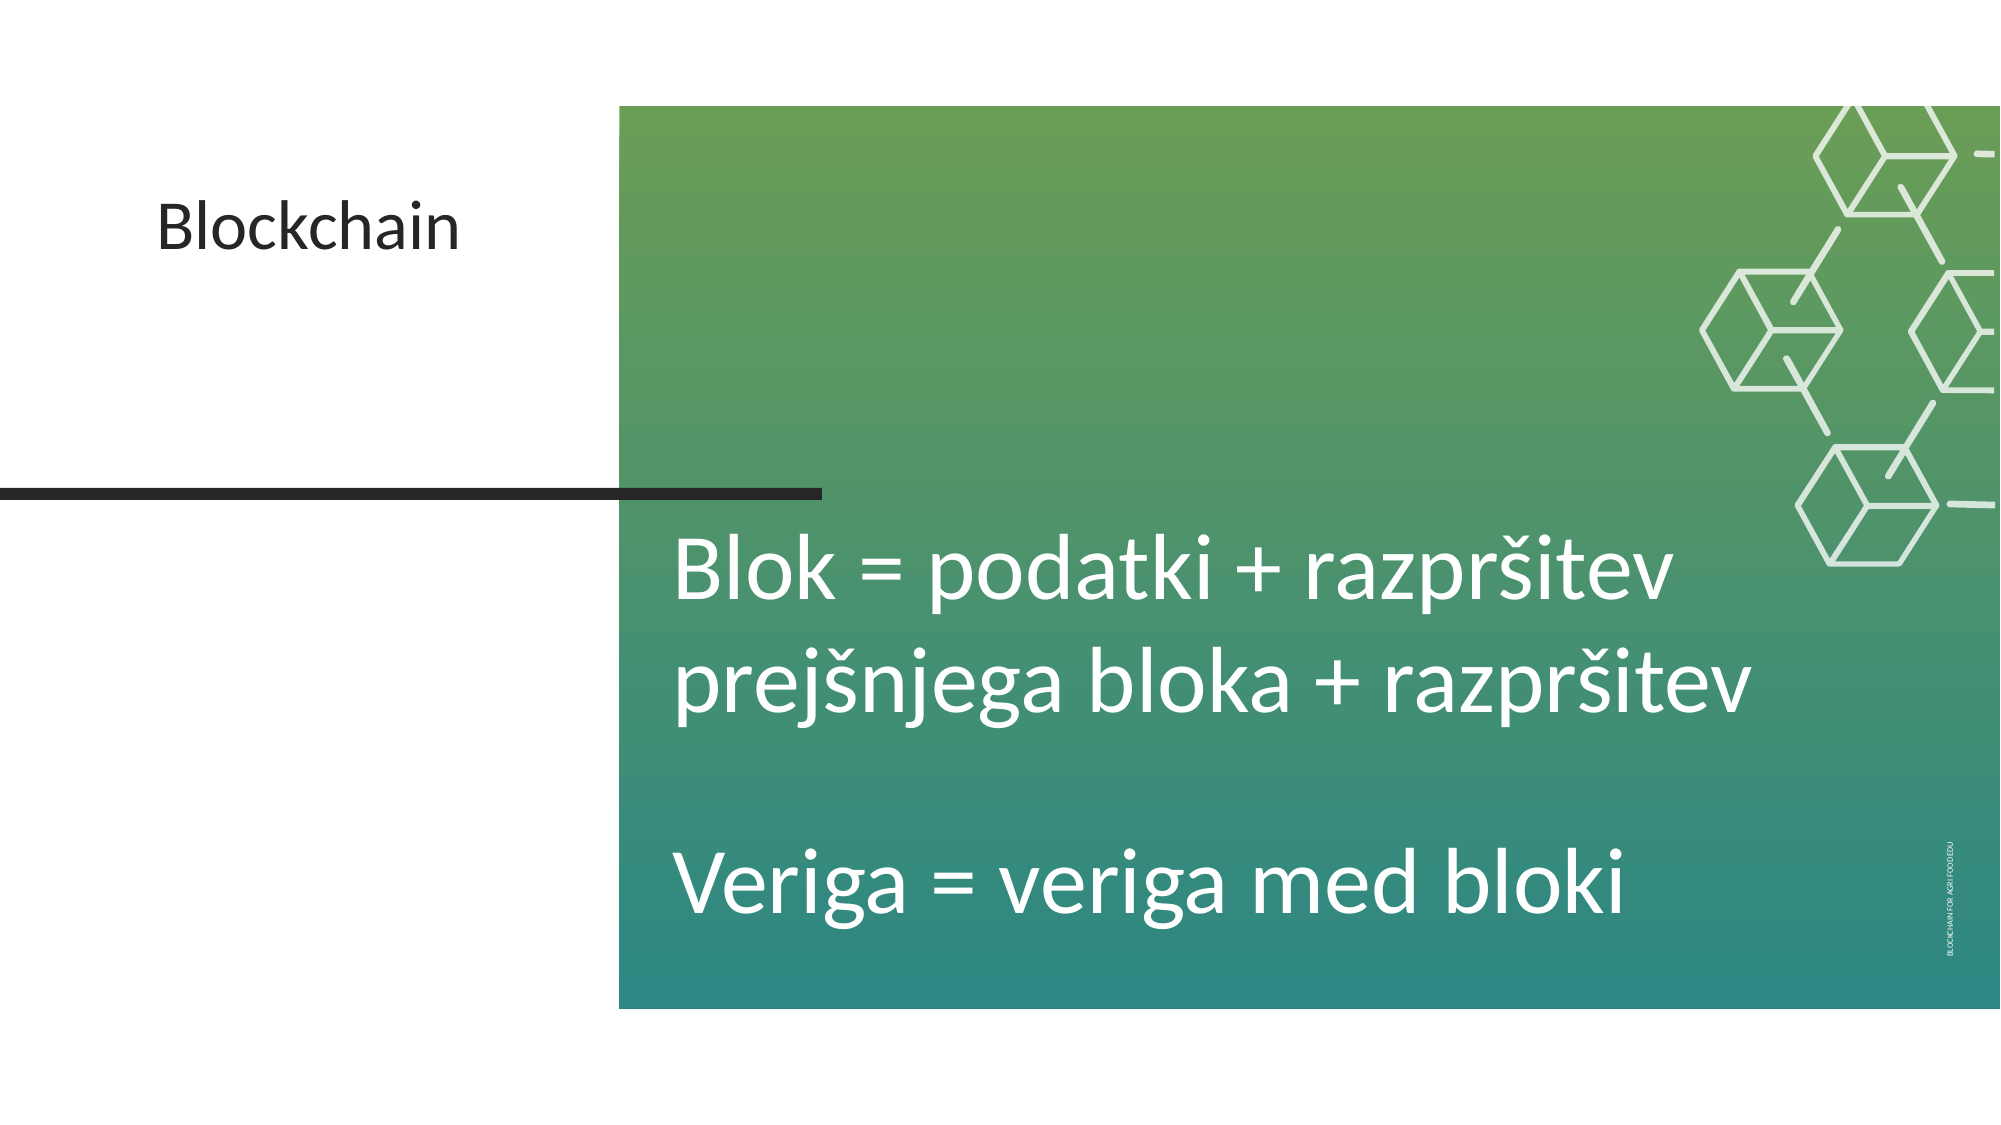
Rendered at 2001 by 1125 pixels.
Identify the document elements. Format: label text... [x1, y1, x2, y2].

list Blockchain [141, 180, 481, 277]
list Blok = podatki + razpršitev prejšnjega bloka + razpršitev Veriga = veriga med bloki [657, 498, 1780, 951]
